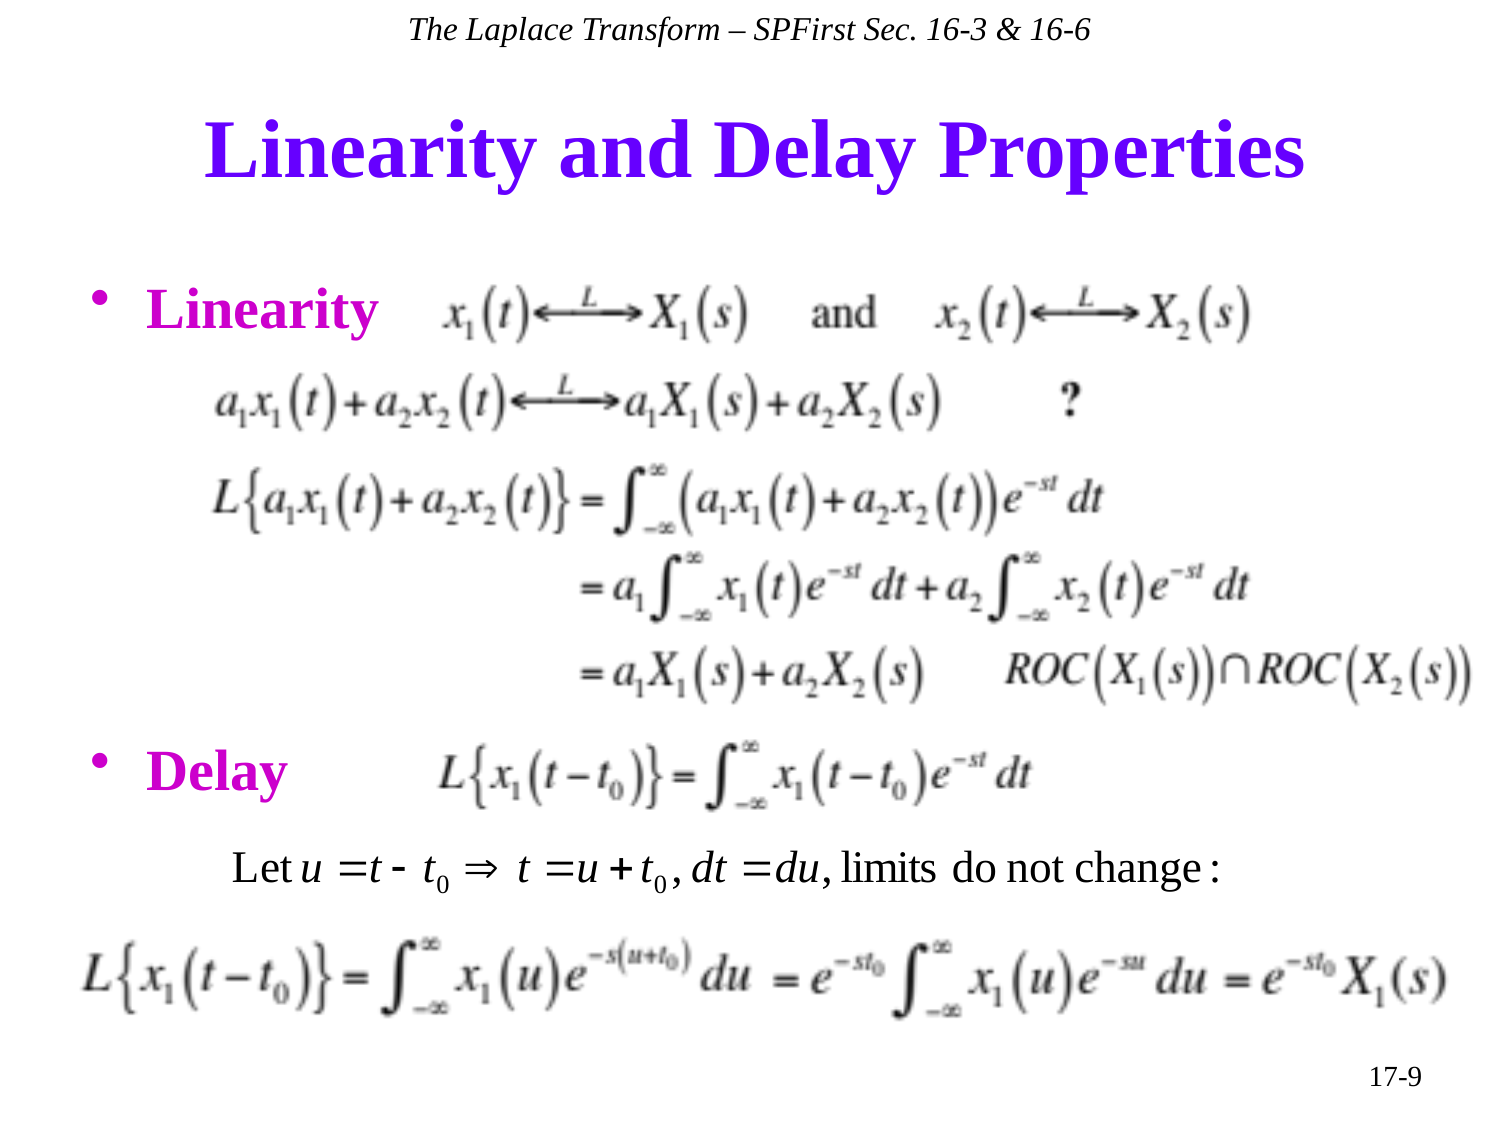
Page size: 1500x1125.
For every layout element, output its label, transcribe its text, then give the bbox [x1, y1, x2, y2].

slide_number 17-9 [1124, 1049, 1438, 1125]
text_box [767, 924, 1212, 1029]
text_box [574, 637, 931, 709]
text_box The Laplace Transform – SPFirst Sec. 16-3 & 16-6 [0, 0, 1500, 55]
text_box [74, 921, 756, 1026]
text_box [1217, 937, 1453, 1013]
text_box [437, 274, 1256, 351]
list Linearity [75, 262, 463, 350]
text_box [999, 637, 1476, 710]
title Linearity and Delay Properties [75, 55, 1438, 238]
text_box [432, 726, 1038, 820]
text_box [574, 537, 1256, 632]
text_box Delay [74, 724, 463, 813]
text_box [574, 449, 1110, 535]
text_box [224, 837, 1226, 906]
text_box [206, 462, 574, 542]
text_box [210, 362, 1084, 439]
